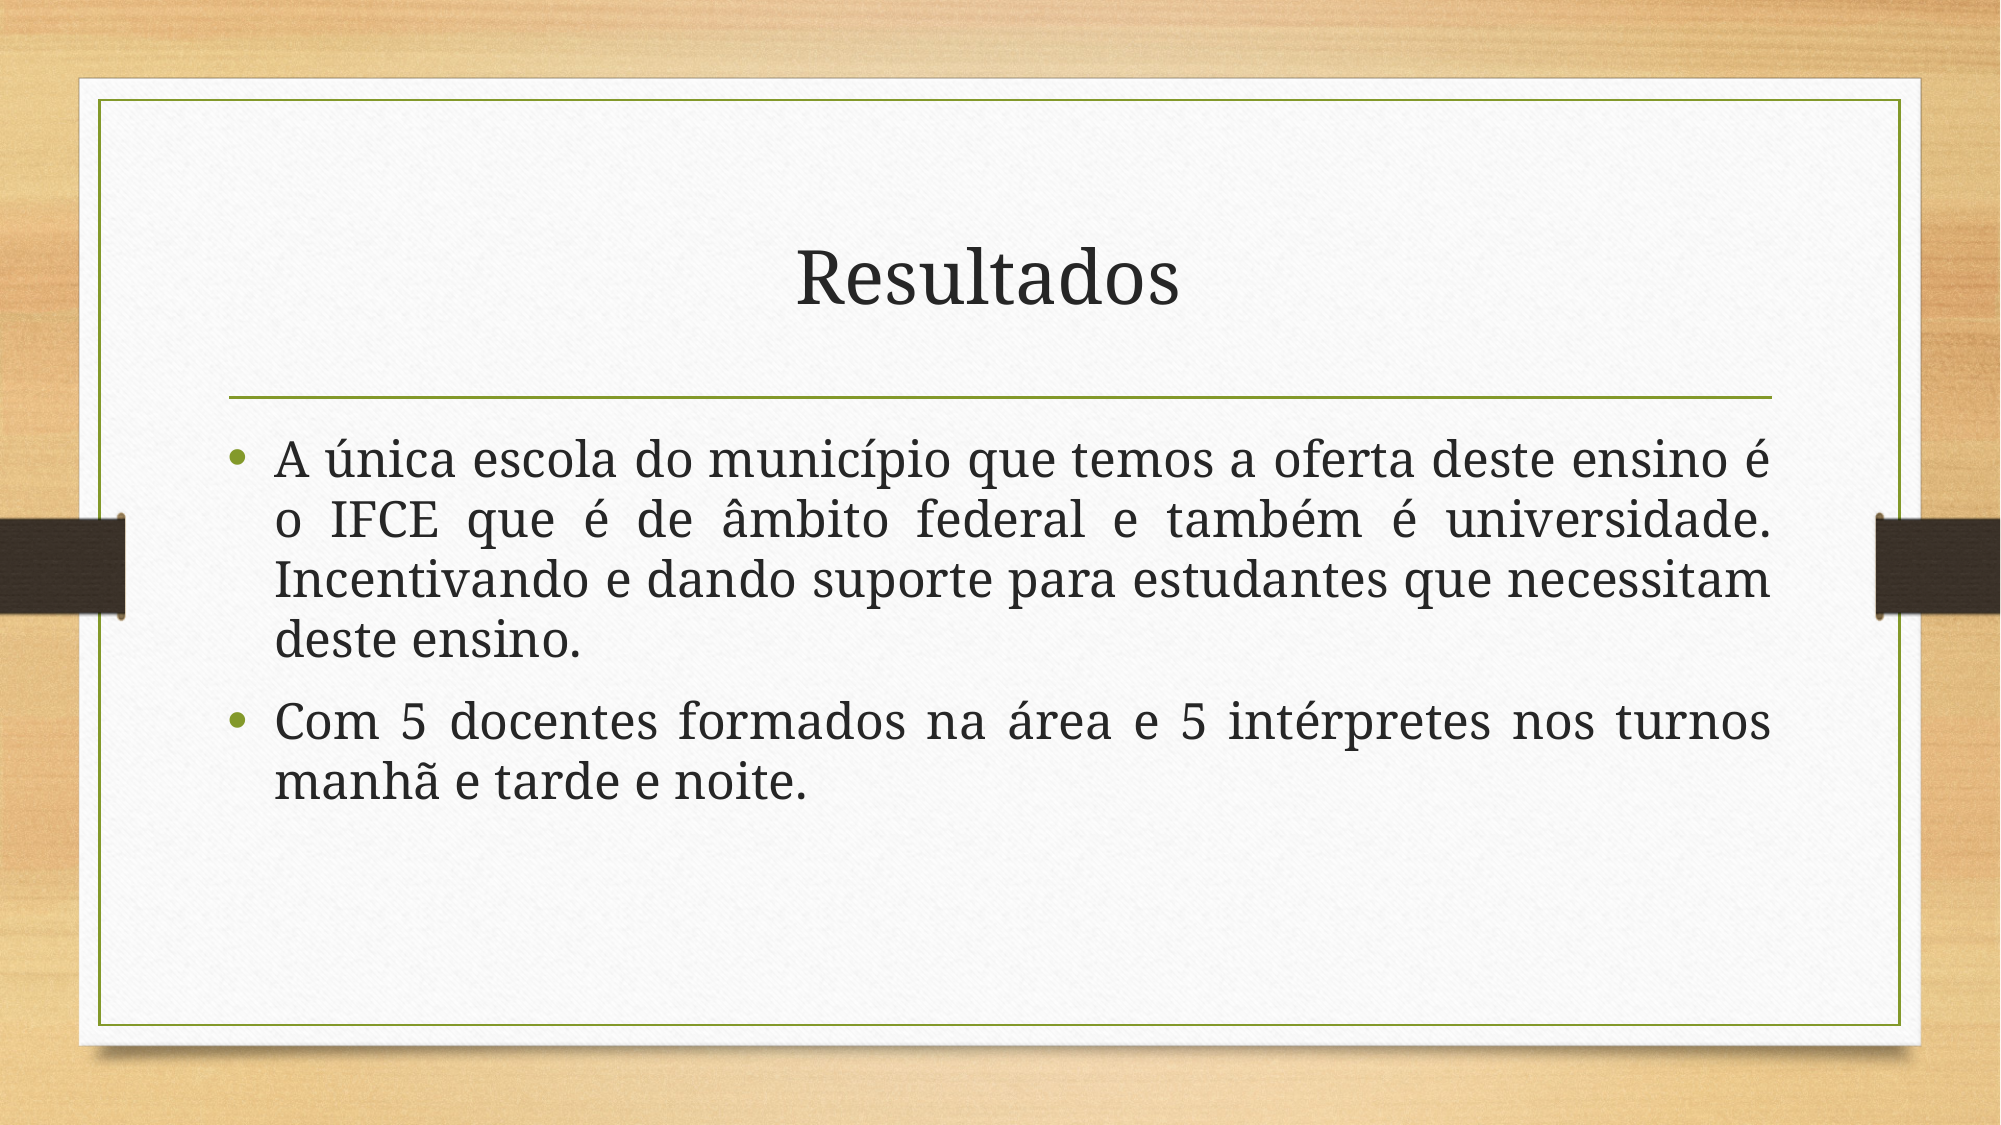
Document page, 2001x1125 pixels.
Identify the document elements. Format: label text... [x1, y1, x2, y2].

list A única escola do município que temos a oferta deste ensino é o IFCE que é de âmbito federal e também é universidade. Incentivando e dando suporte para estudantes que necessitam deste ensino. Com 5 docentes formados na área e 5 intérpretes nos turnos manhã e tarde e noite. [212, 419, 1788, 964]
picture [0, 0, 2001, 1125]
title Resultados [212, 161, 1788, 375]
